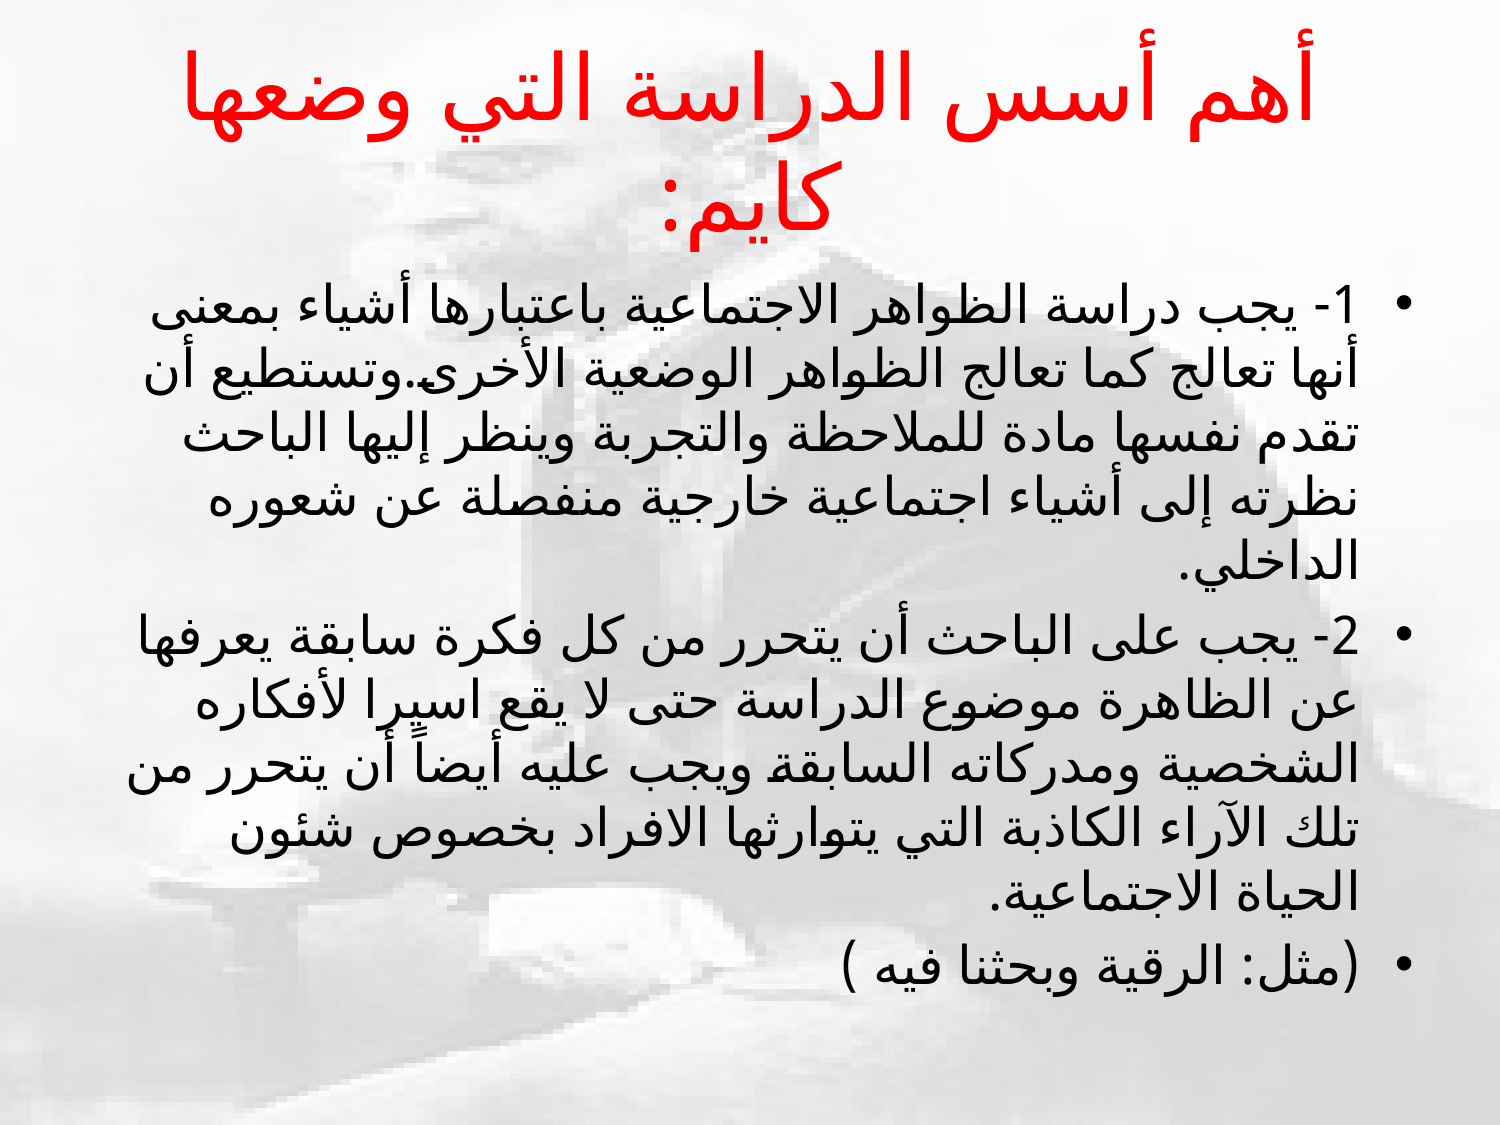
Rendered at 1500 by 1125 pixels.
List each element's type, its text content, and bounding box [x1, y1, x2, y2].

list 1- يجب دراسة الظواهر الاجتماعية باعتبارها أشياء بمعنى أنها تعالج كما تعالج الظواهر الوضعية الأخرى.وتستطيع أن تقدم نفسها مادة للملاحظة والتجربة وينظر إليها الباحث نظرته إلى أشياء اجتماعية خارجية منفصلة عن شعوره الداخلي. 2- يجب على الباحث أن يتحرر من كل فكرة سابقة يعرفها عن الظاهرة موضوع الدراسة حتى لا يقع اسيرا لأفكاره الشخصية ومدركاته السابقة ويجب عليه أيضاً أن يتحرر من تلك الآراء الكاذبة التي يتوارثها الافراد بخصوص شئون الحياة الاجتماعية. (مثل: الرقية وبحثنا فيه ) [75, 262, 1425, 1005]
title أهم أسس الدراسة التي وضعها كايم: [75, 45, 1425, 233]
